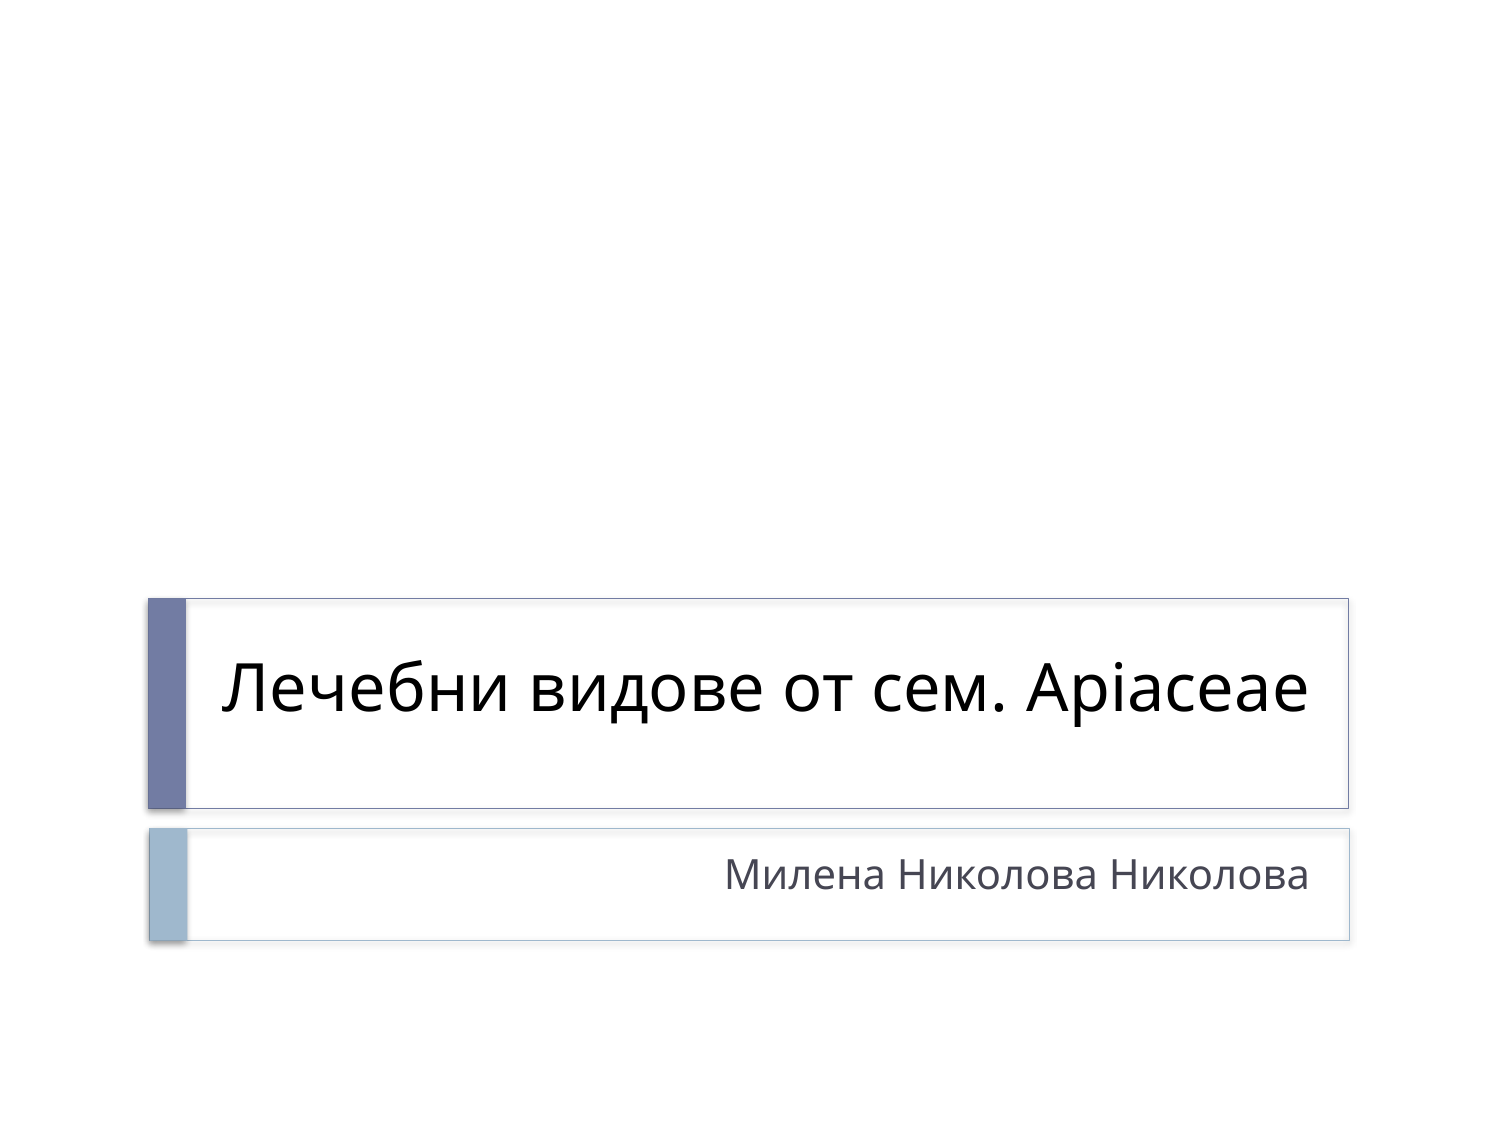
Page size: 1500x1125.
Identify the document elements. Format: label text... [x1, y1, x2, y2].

subtitle Милена Николова Николова [200, 840, 1325, 929]
title Лечебни видове от сем. Apiaceae [200, 637, 1325, 800]
